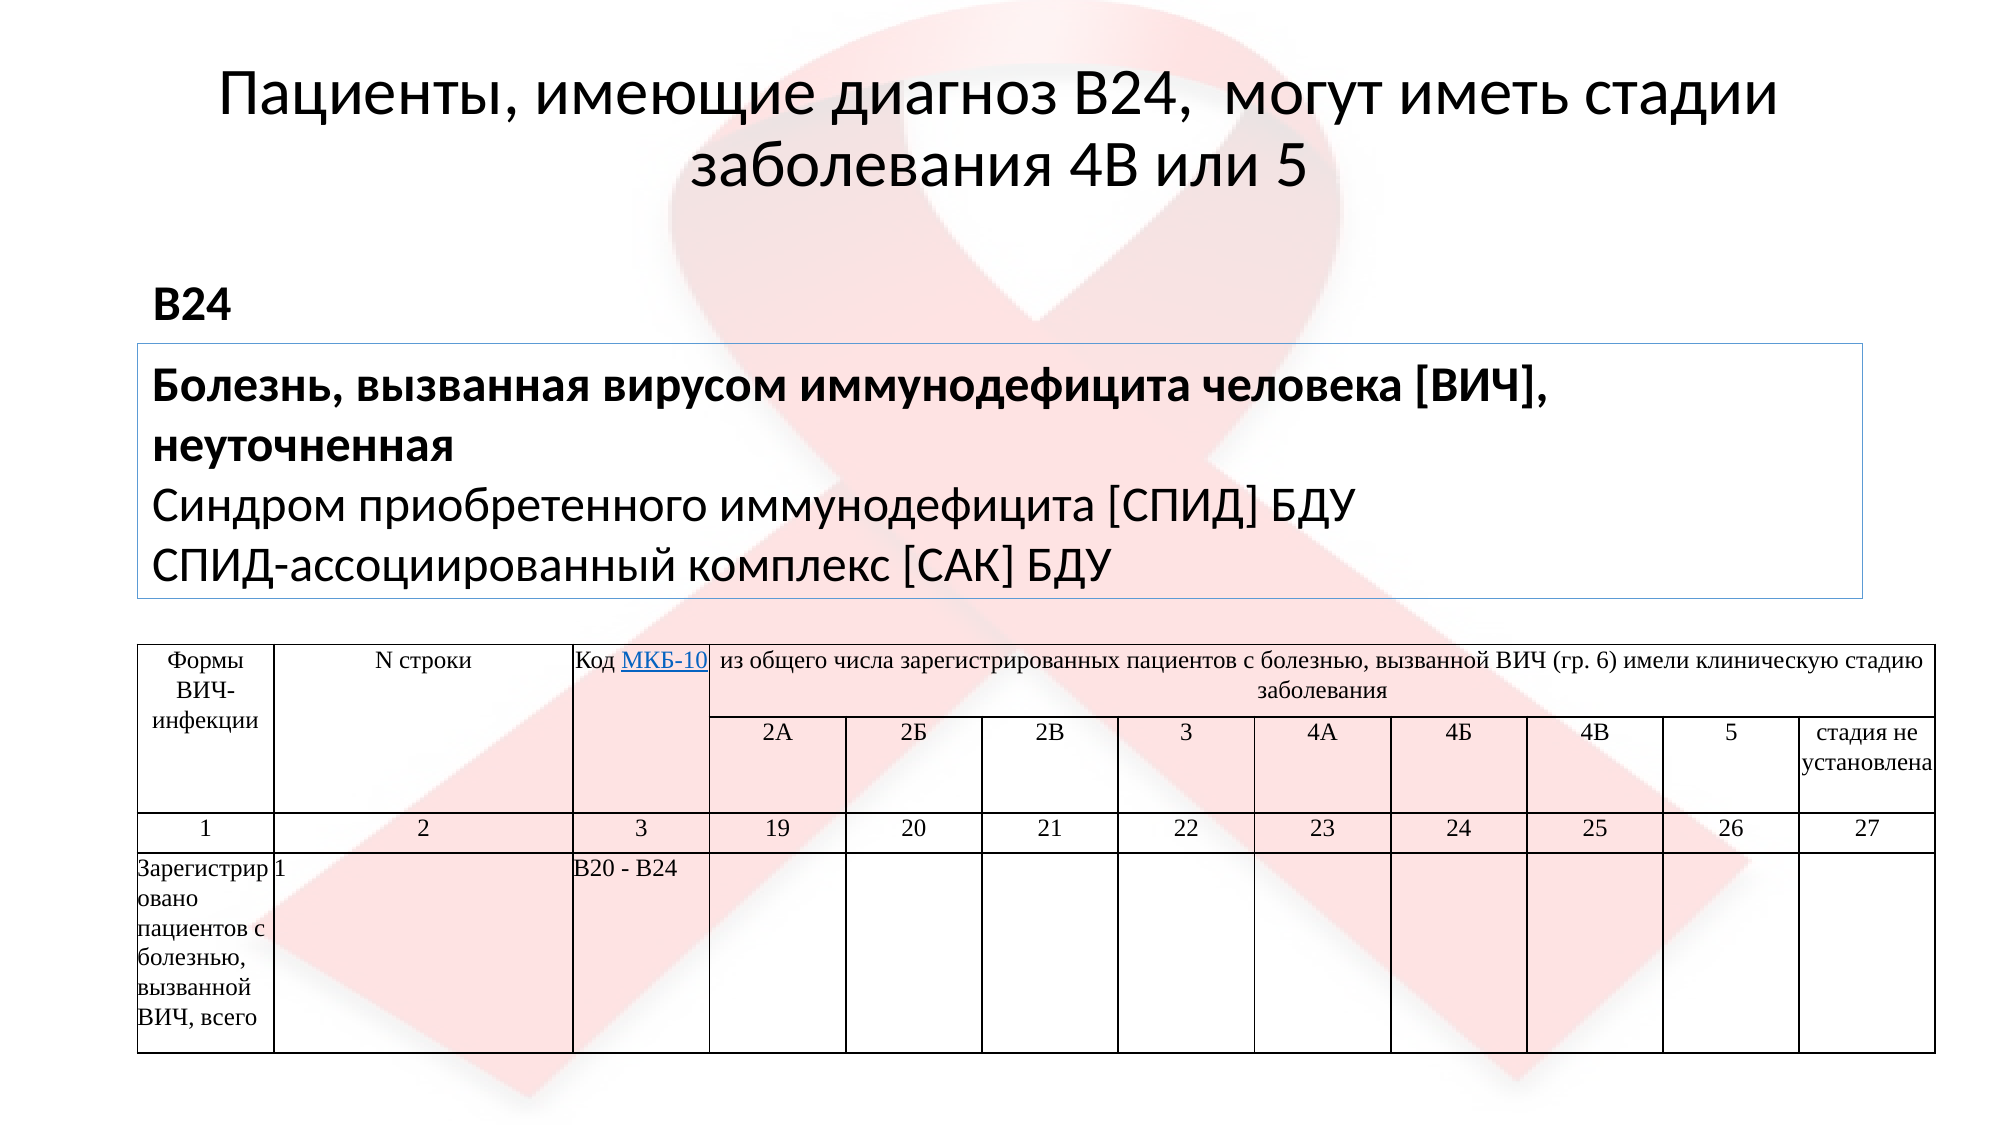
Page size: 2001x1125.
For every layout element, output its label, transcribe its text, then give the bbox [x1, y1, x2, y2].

table_cell 23 [1255, 814, 1390, 852]
table_cell B20 - B24 [574, 854, 709, 1052]
table_header Формы ВИЧ-инфекции [138, 645, 273, 812]
table_cell 1 [275, 854, 572, 1052]
table_cell 2А [710, 718, 845, 812]
table_cell 3 [1119, 718, 1254, 812]
table_cell 27 [1800, 814, 1934, 852]
table_cell 20 [847, 814, 981, 852]
table_cell [1528, 854, 1662, 1052]
table_cell 5 [1664, 718, 1798, 812]
table_cell [1392, 854, 1526, 1052]
table_cell 22 [1119, 814, 1254, 852]
table_cell [1119, 854, 1254, 1052]
table_cell 4В [1528, 718, 1662, 812]
table_header из общего числа зарегистрированных пациентов с болезнью, вызванной ВИЧ (гр. 6) имели клиническую стадию заболевания [710, 645, 1934, 716]
table_cell Зарегистрировано пациентов с болезнью, вызванной ВИЧ, всего [138, 854, 273, 1052]
table_header Код МКБ-10 [574, 645, 709, 812]
table_cell [847, 854, 981, 1052]
text_box В24 [138, 262, 247, 338]
table_cell 3 [574, 814, 709, 852]
table_cell [983, 854, 1117, 1052]
title Пациенты, имеющие диагноз В24, могут иметь стадии заболевания 4В или 5 [137, 59, 1863, 198]
table_cell [710, 854, 845, 1052]
table_cell [1800, 854, 1934, 1052]
table_cell 24 [1392, 814, 1526, 852]
table_cell 2 [275, 814, 572, 852]
table_cell 26 [1664, 814, 1798, 852]
table_cell 2Б [847, 718, 981, 812]
table_cell [1255, 854, 1390, 1052]
table_cell 4Б [1392, 718, 1526, 812]
table_header N строки [275, 645, 572, 812]
table_cell 25 [1528, 814, 1662, 852]
text_box Болезнь, вызванная вирусом иммунодефицита человека [ВИЧ], неуточненная Синдром приобретенного иммунодефицита [СПИД] БДУ СПИД-ассоциированный комплекс [САК] БДУ [137, 343, 1863, 599]
table_cell стадия не установлена [1800, 718, 1934, 812]
table_cell 4А [1255, 718, 1390, 812]
table_cell 2В [983, 718, 1117, 812]
table_cell 19 [710, 814, 845, 852]
table_cell 1 [138, 814, 273, 852]
table_cell [1664, 854, 1798, 1052]
table_cell 21 [983, 814, 1117, 852]
